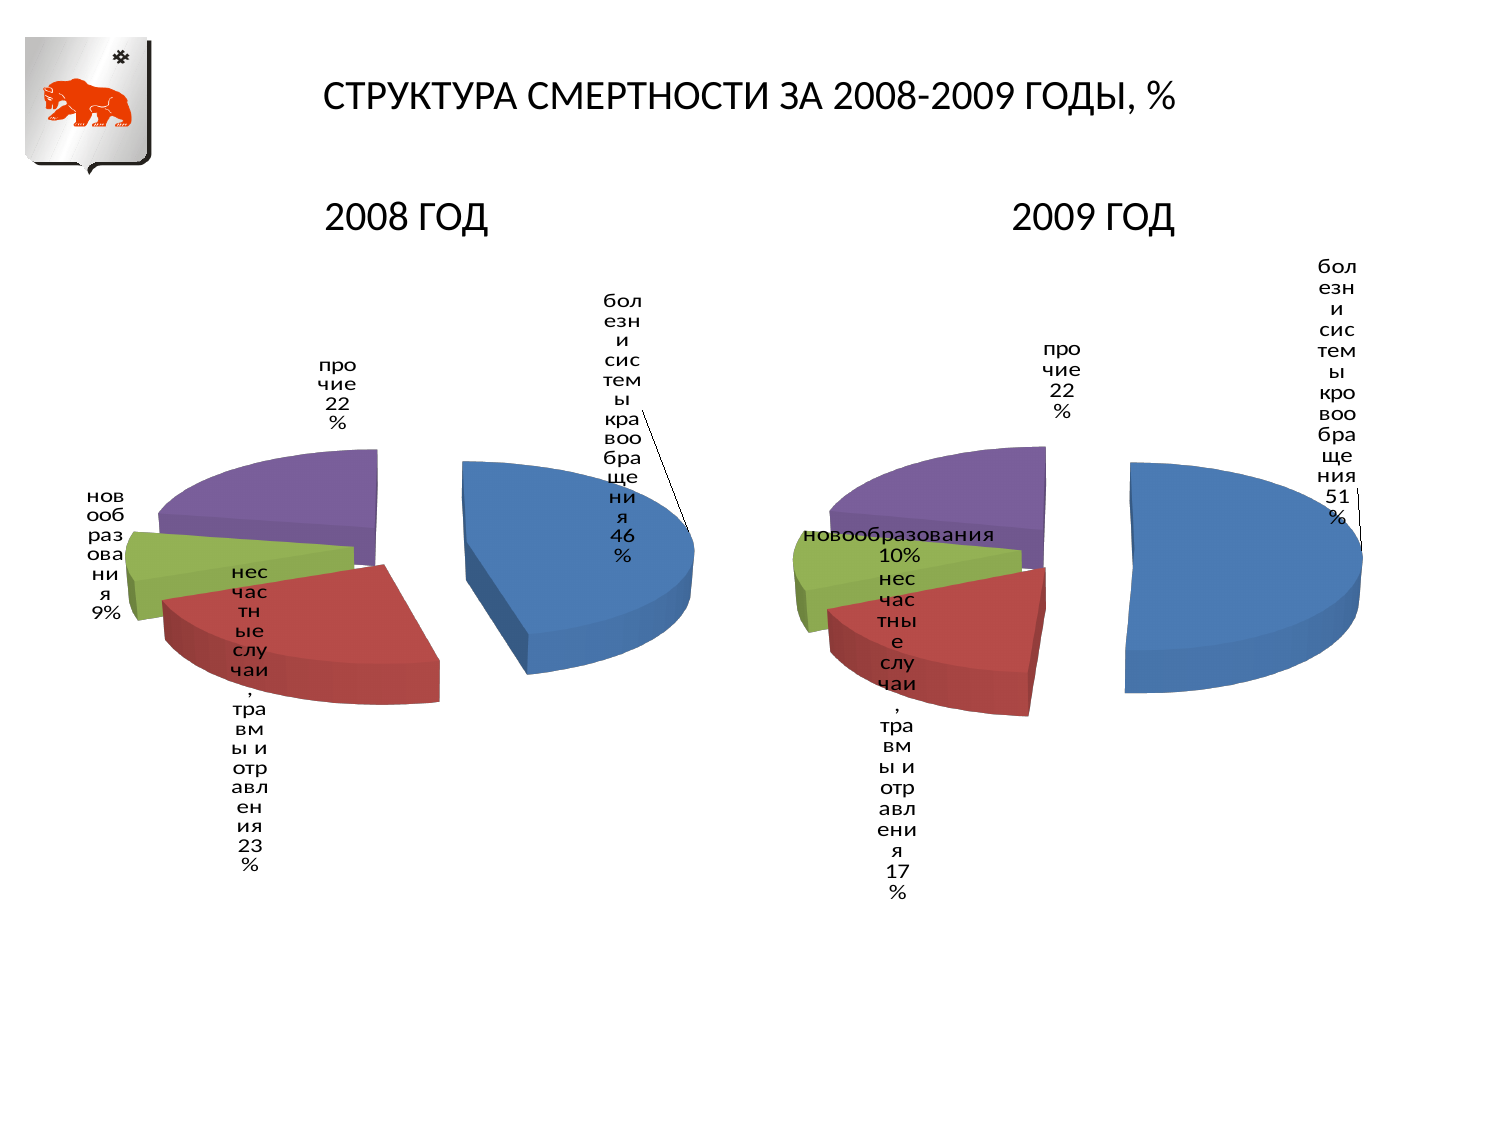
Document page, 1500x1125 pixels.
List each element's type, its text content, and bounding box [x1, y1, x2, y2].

picture [23, 34, 153, 176]
chart [761, 257, 1426, 1032]
list 2009 ГОД [761, 175, 1425, 247]
title СТРУКТУРА СМЕРТНОСТИ ЗА 2008-2009 ГОДЫ, % [157, 45, 1425, 141]
list 2008 ГОД [75, 175, 738, 247]
chart [74, 257, 738, 1006]
